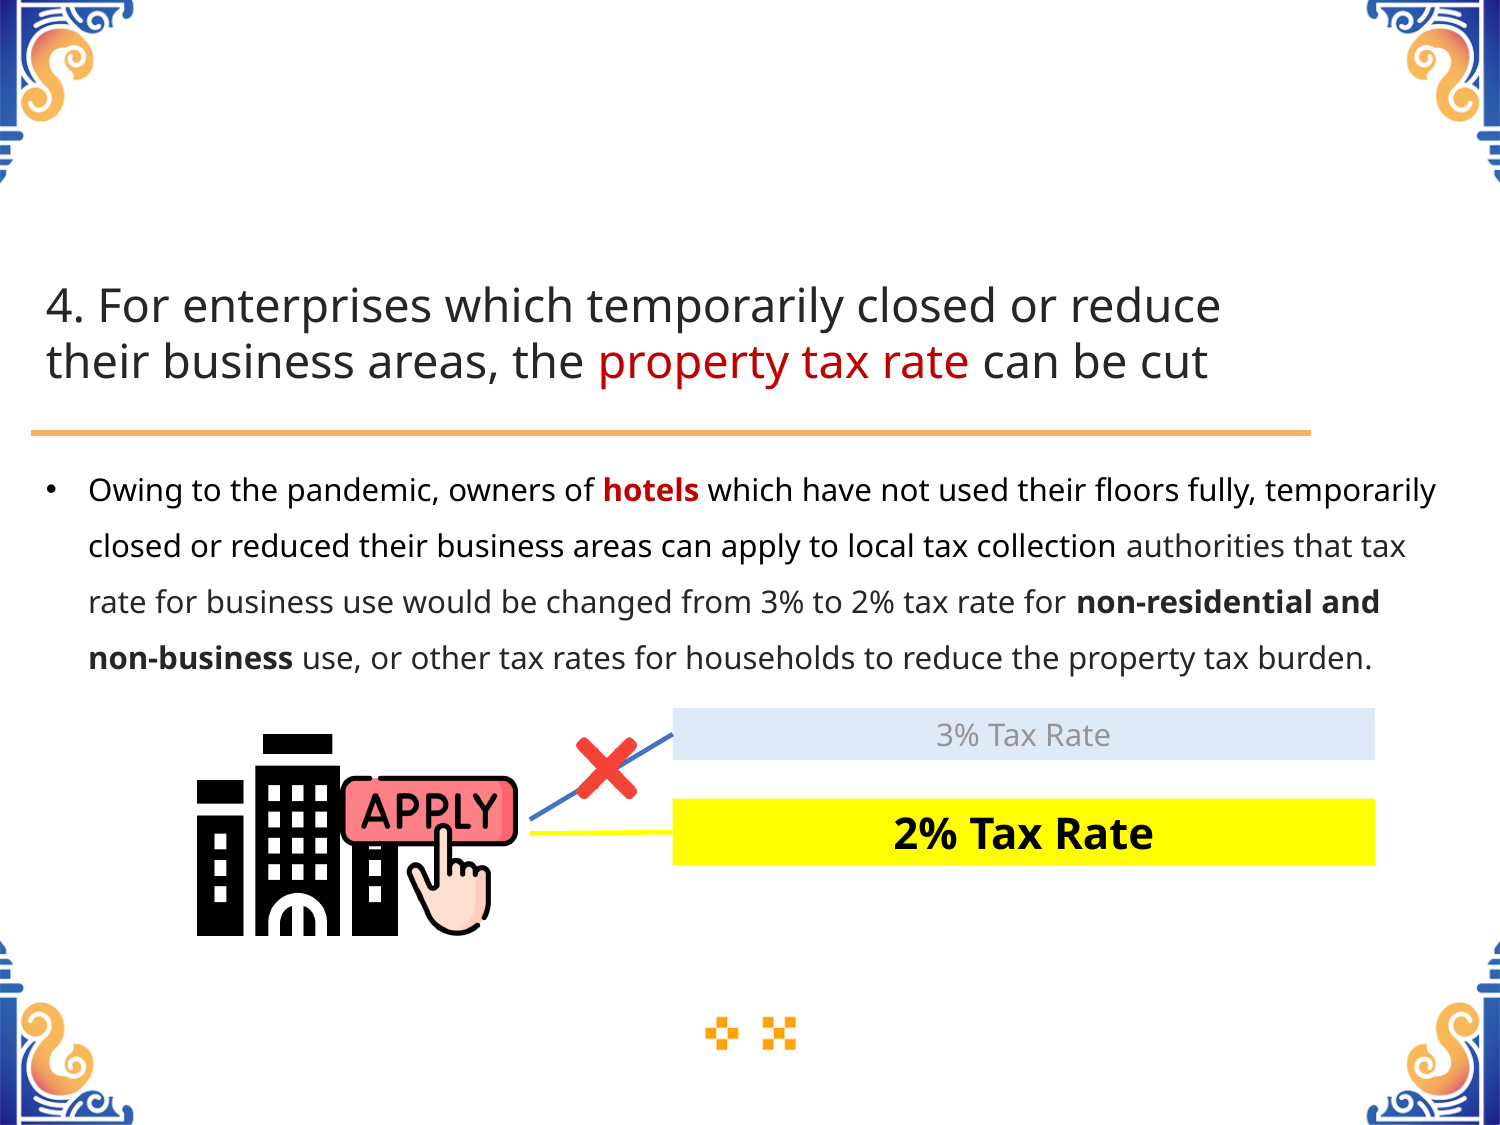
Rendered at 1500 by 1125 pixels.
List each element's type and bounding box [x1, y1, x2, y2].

text_box [529, 734, 673, 820]
picture [0, 0, 1500, 1125]
